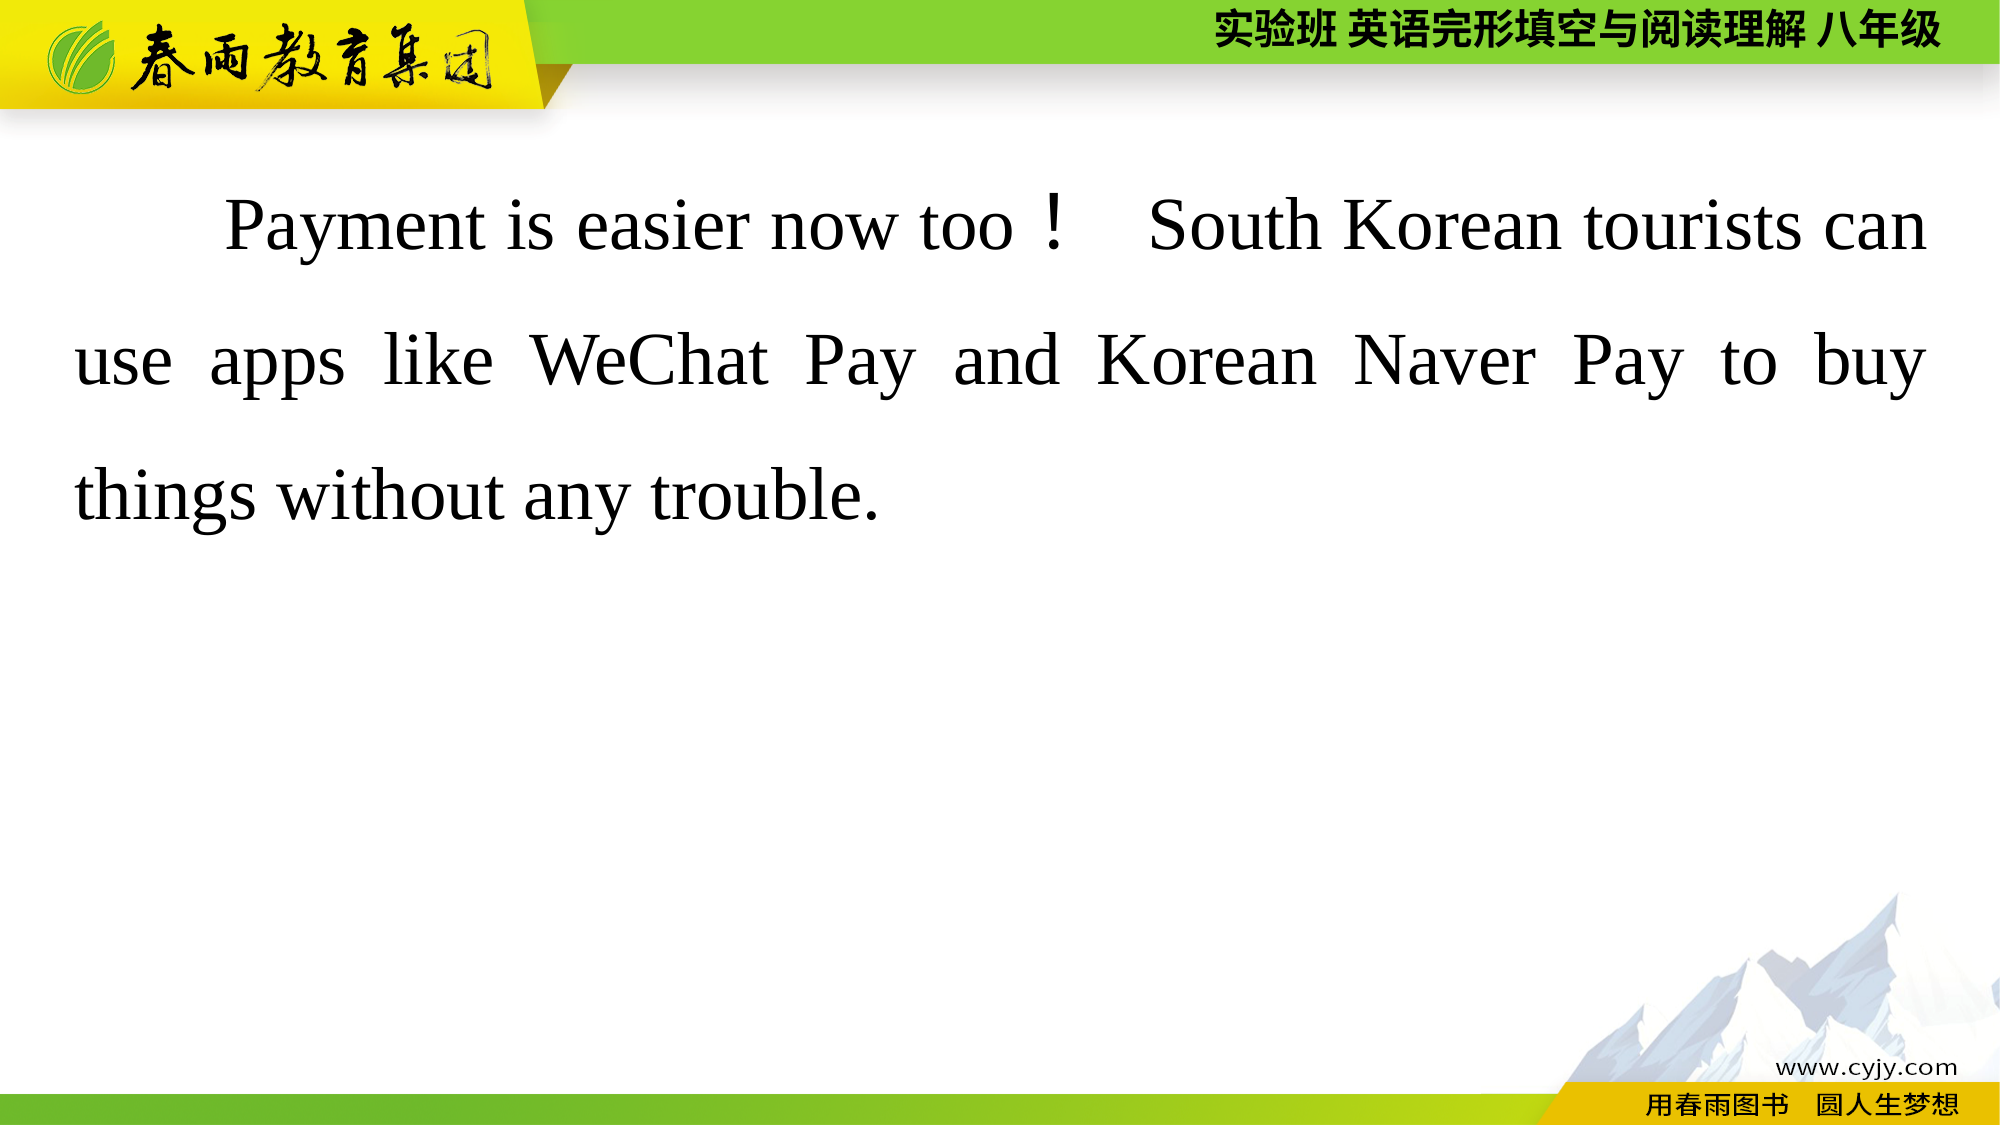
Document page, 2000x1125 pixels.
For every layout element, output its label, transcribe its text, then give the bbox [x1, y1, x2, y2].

list Payment is easier now too！ South Korean tourists can use apps like WeChat Pay and Korean Naver Pay to buy things without any trouble. [59, 122, 1944, 531]
picture [0, 0, 2000, 1125]
